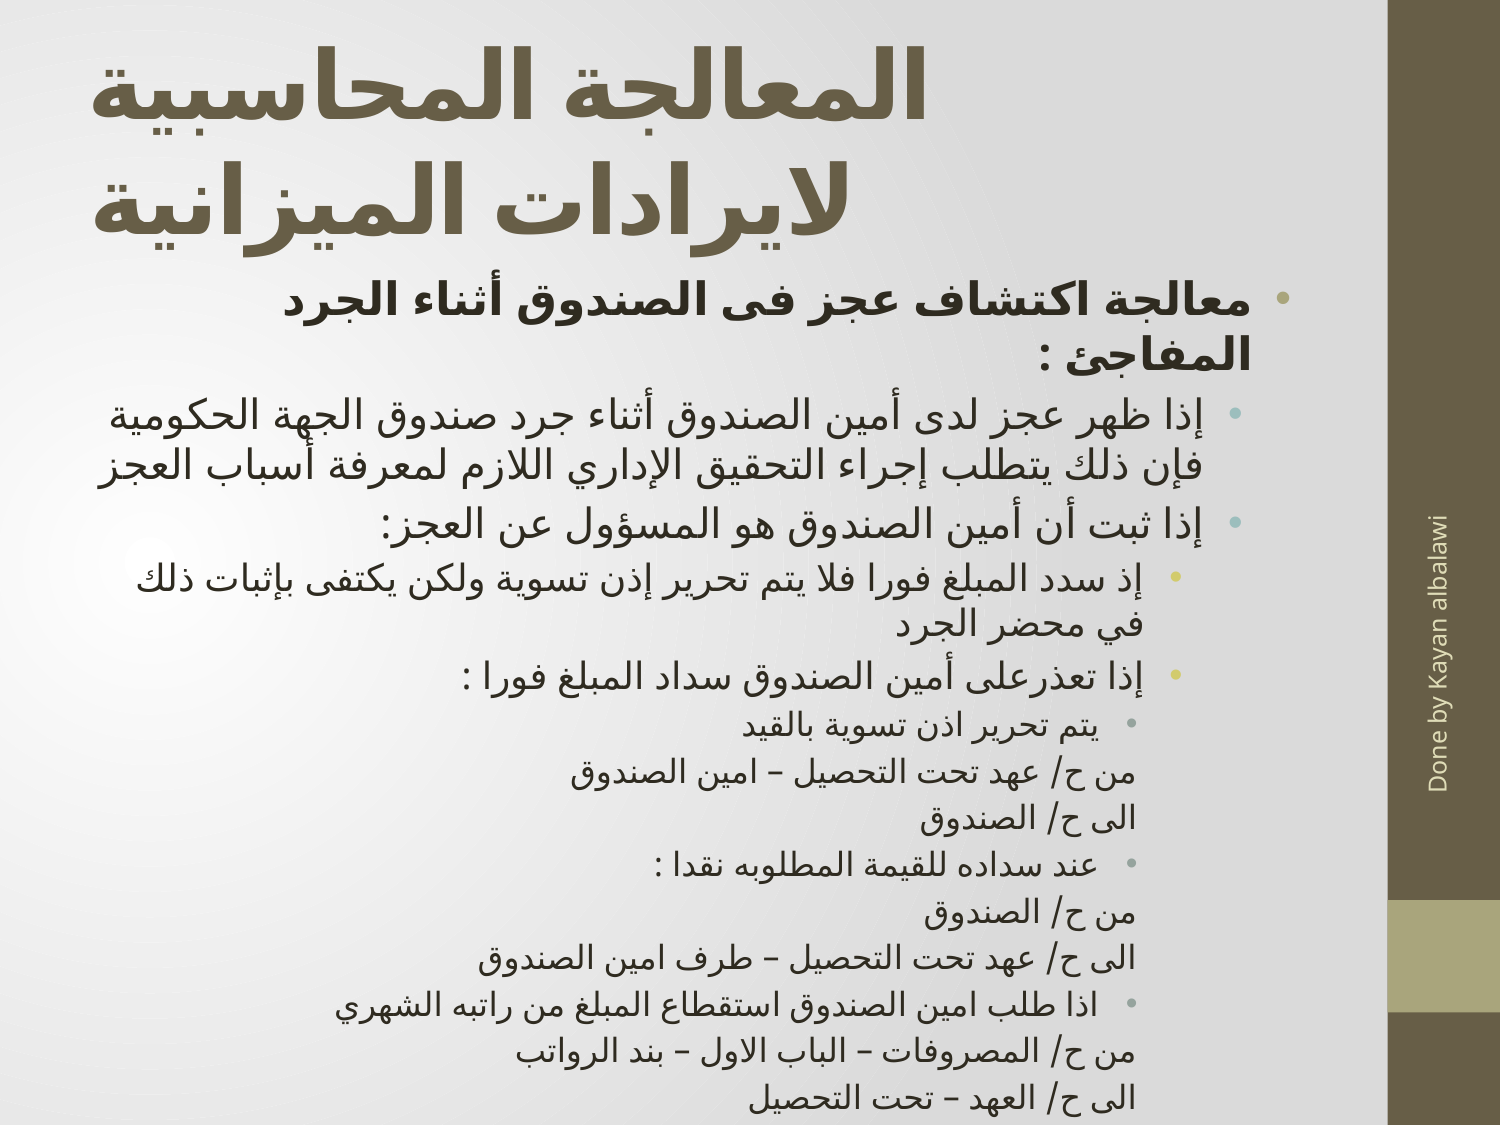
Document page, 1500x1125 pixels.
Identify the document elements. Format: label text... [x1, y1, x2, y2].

footer Done by Kayan albalawi [1408, 500, 1469, 889]
title المعالجة المحاسبية لايرادات الميزانية [75, 45, 1325, 233]
list معالجة اكتشاف عجز فى الصندوق أثناء الجرد المفاجئ : إذا ظهر عجز لدى أمين الصندوق أثناء جرد صندوق الجهة الحكومية فإن ذلك يتطلب إجراء التحقيق الإداري اللازم لمعرفة أسباب العجز إذا ثبت أن أمين الصندوق هو المسؤول عن العجز: إذ سدد المبلغ فورا فلا يتم تحرير إذن تسوية ولكن يكتفى بإثبات ذلك في محضر الجرد إذا تعذرعلى أمين الصندوق سداد المبلغ فورا : يتم تحرير اذن تسوية بالقيد من ح/ عهد تحت التحصيل – امين الصندوق الى ح/ الصندوق عند سداده للقيمة المطلوبه نقدا : من ح/ الصندوق الى ح/ عهد تحت التحصيل – طرف امين الصندوق اذا طلب امين الصندوق استقطاع المبلغ من راتبه الشهري من ح/ المصروفات – الباب الاول – بند الرواتب الى ح/ العهد – تحت التحصيل [75, 262, 1325, 1050]
